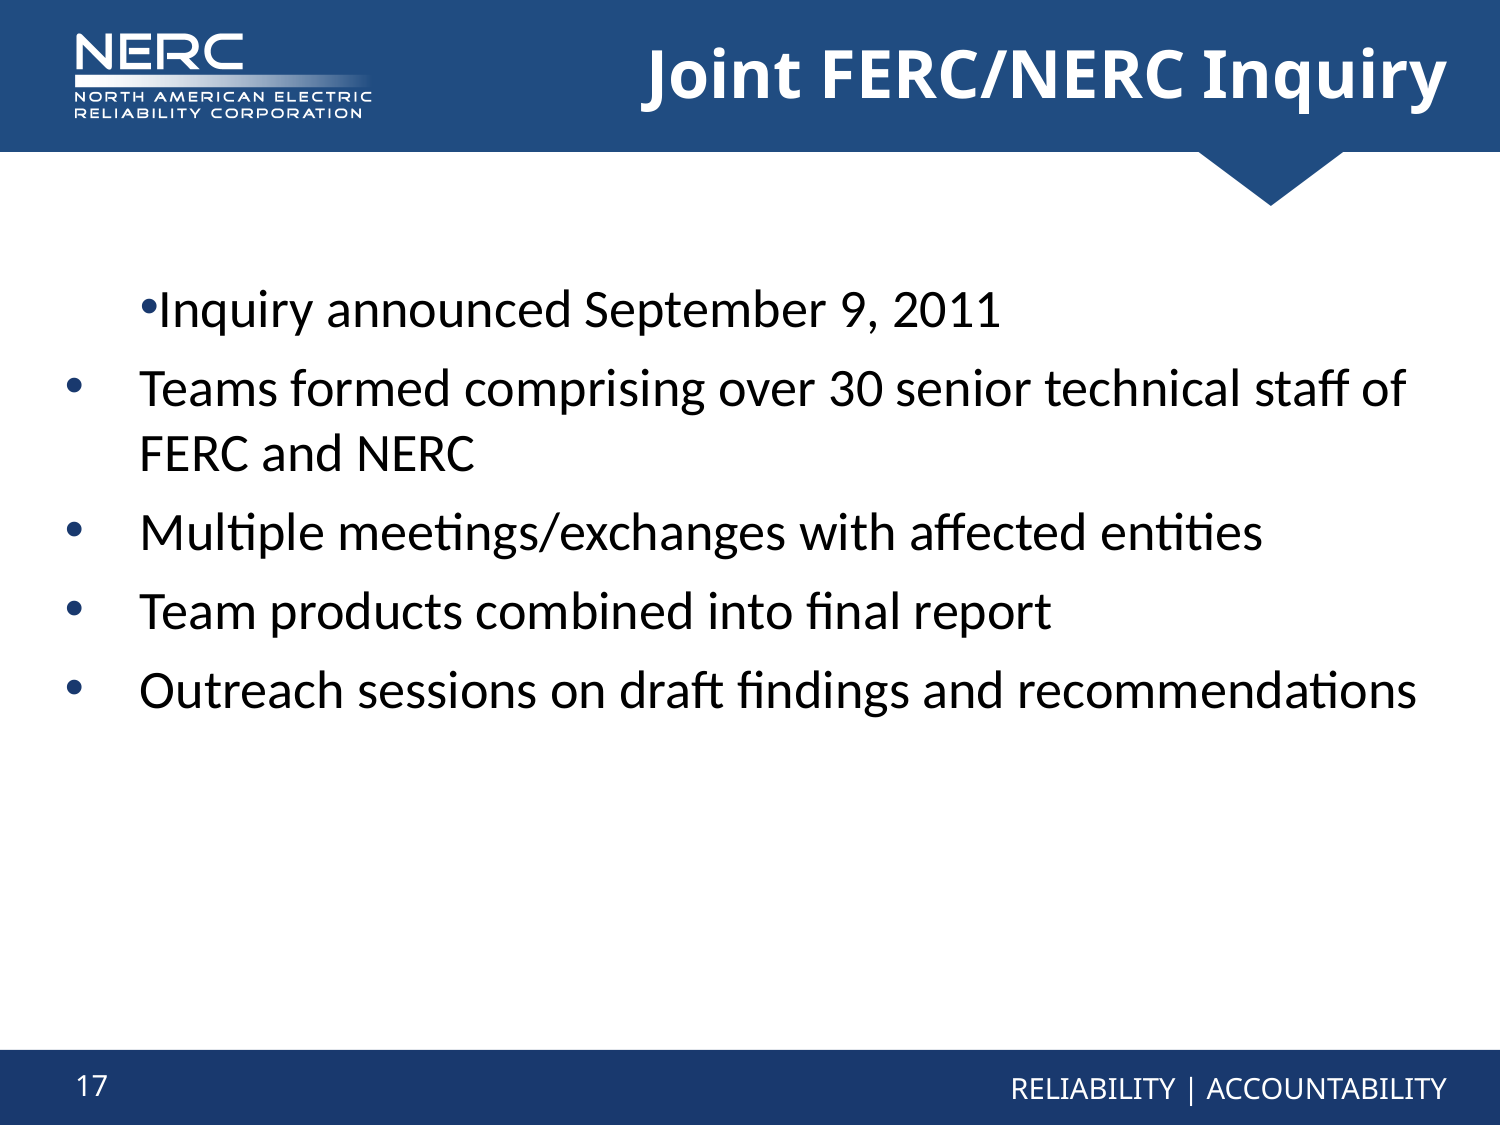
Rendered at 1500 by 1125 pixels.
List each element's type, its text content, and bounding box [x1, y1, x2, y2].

picture [0, 0, 1500, 206]
list Inquiry announced September 9, 2011 Teams formed comprising over 30 senior technical staff of FERC and NERC Multiple meetings/exchanges with affected entities Team products combined into final report Outreach sessions on draft findings and recommendations [50, 187, 1500, 875]
title Joint FERC/NERC Inquiry [412, 24, 1463, 133]
